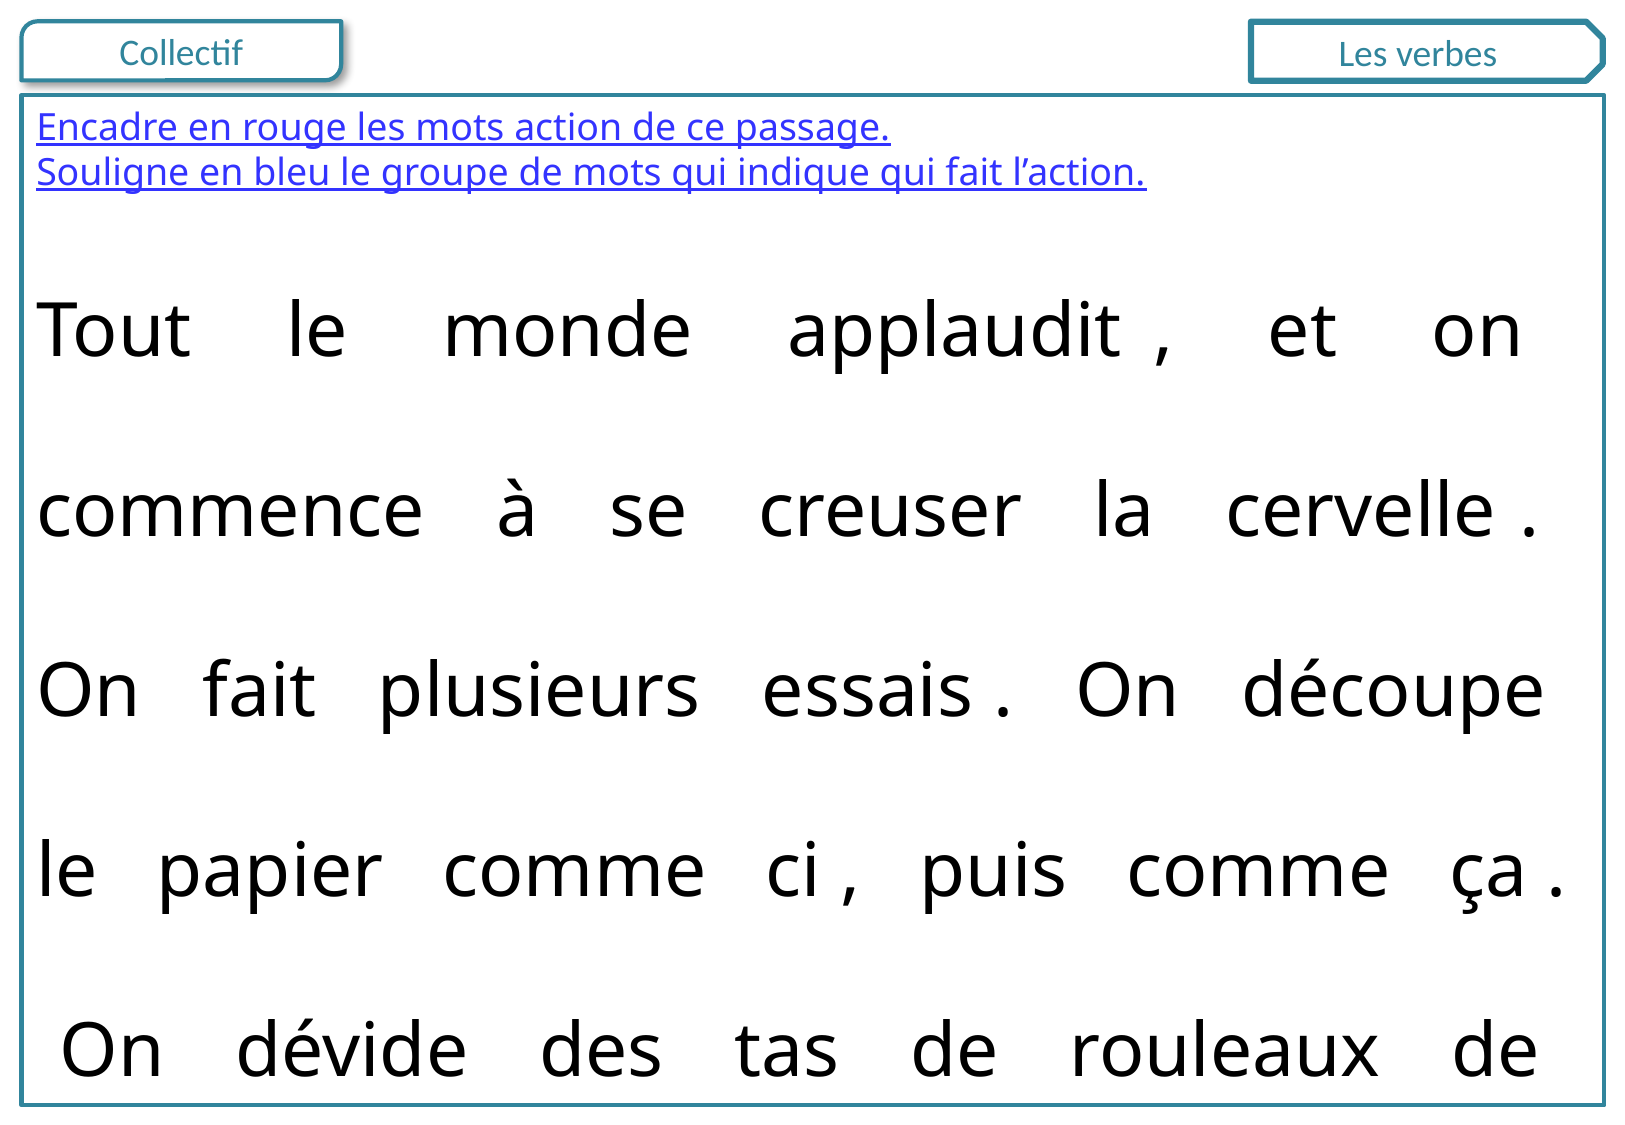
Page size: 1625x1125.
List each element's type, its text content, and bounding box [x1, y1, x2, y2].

list Les verbes [1251, 21, 1585, 81]
list Tout le monde applaudit , et on commence à se creuser la cervelle . On fait plusieurs essais . On découpe le papier comme ci , puis comme ça . On dévide des tas de rouleaux de scotch . On invente des nœuds compliqués . Mais le résultat n’est jamais très réussi . [21, 184, 1604, 1106]
list Encadre en rouge les mots action de ce passage. Souligne en bleu le groupe de mots qui indique qui fait l’action. [19, 93, 1606, 1107]
